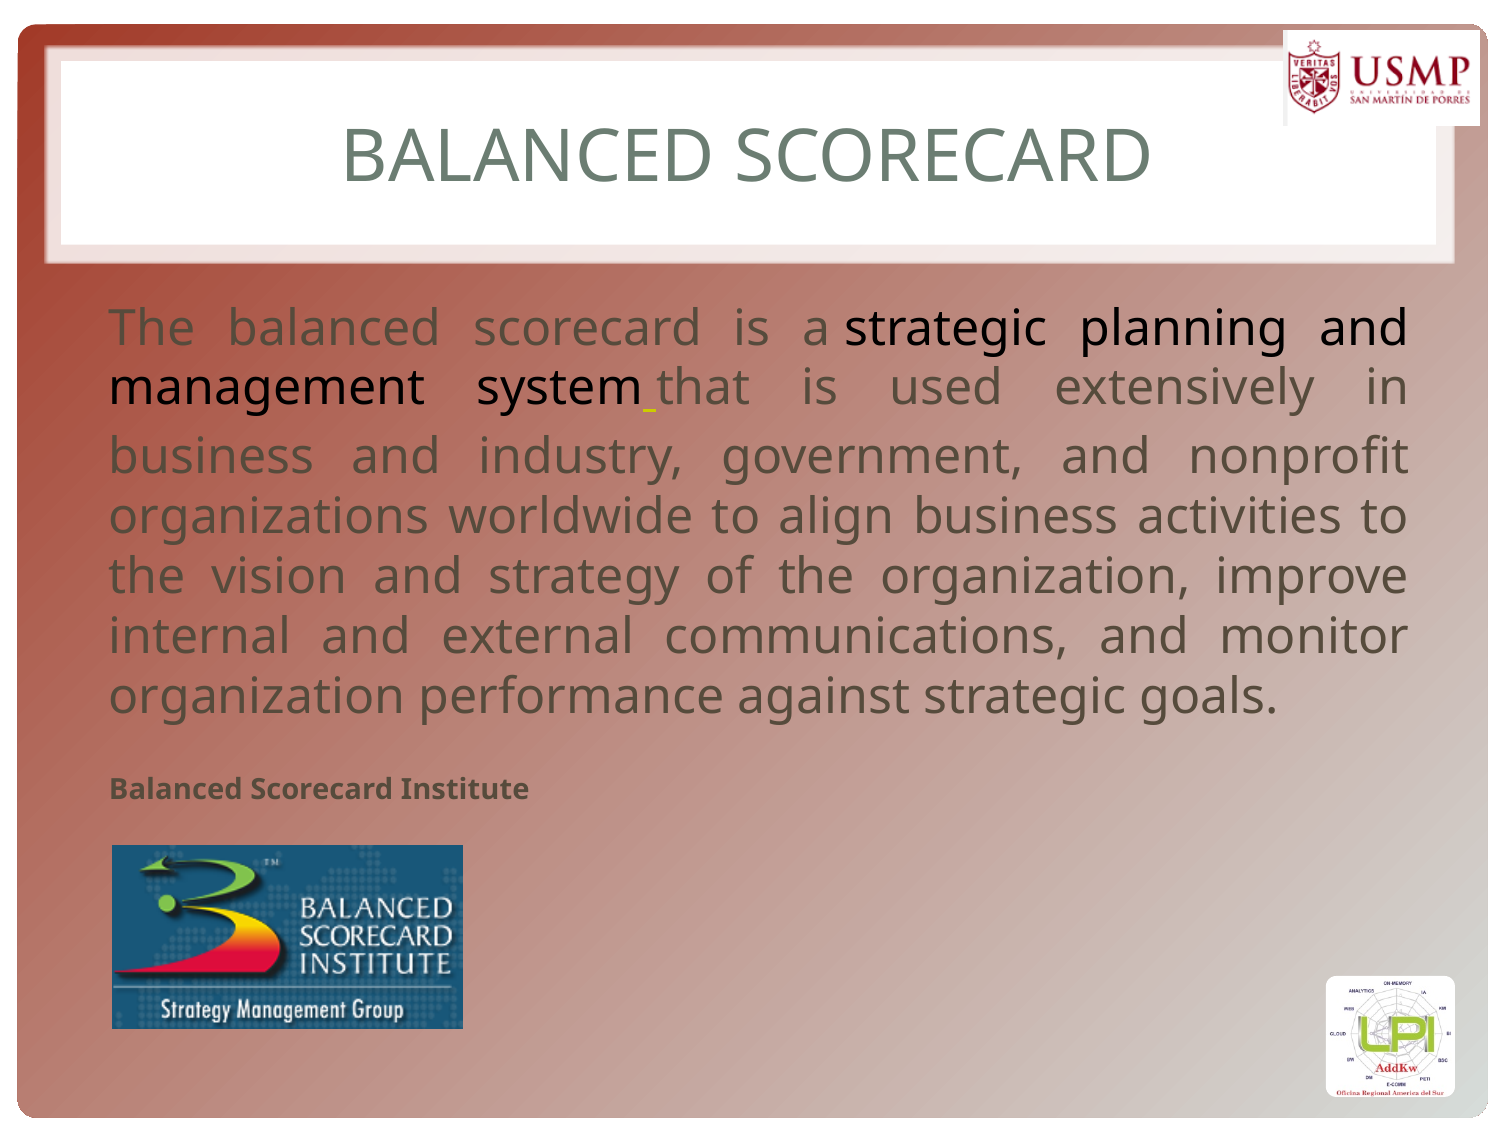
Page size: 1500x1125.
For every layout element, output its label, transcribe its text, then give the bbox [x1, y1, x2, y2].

list The balanced scorecard is a strategic planning and management system that is used extensively in business and industry, government, and nonprofit organizations worldwide to align business activities to the vision and strategy of the organization, improve internal and external communications, and monitor organization performance against strategic goals. Balanced Scorecard Institute [75, 287, 1425, 1005]
title Balanced Scorecard [69, 66, 1425, 238]
picture [1325, 975, 1455, 1097]
picture [1283, 30, 1480, 126]
picture [111, 845, 463, 1030]
